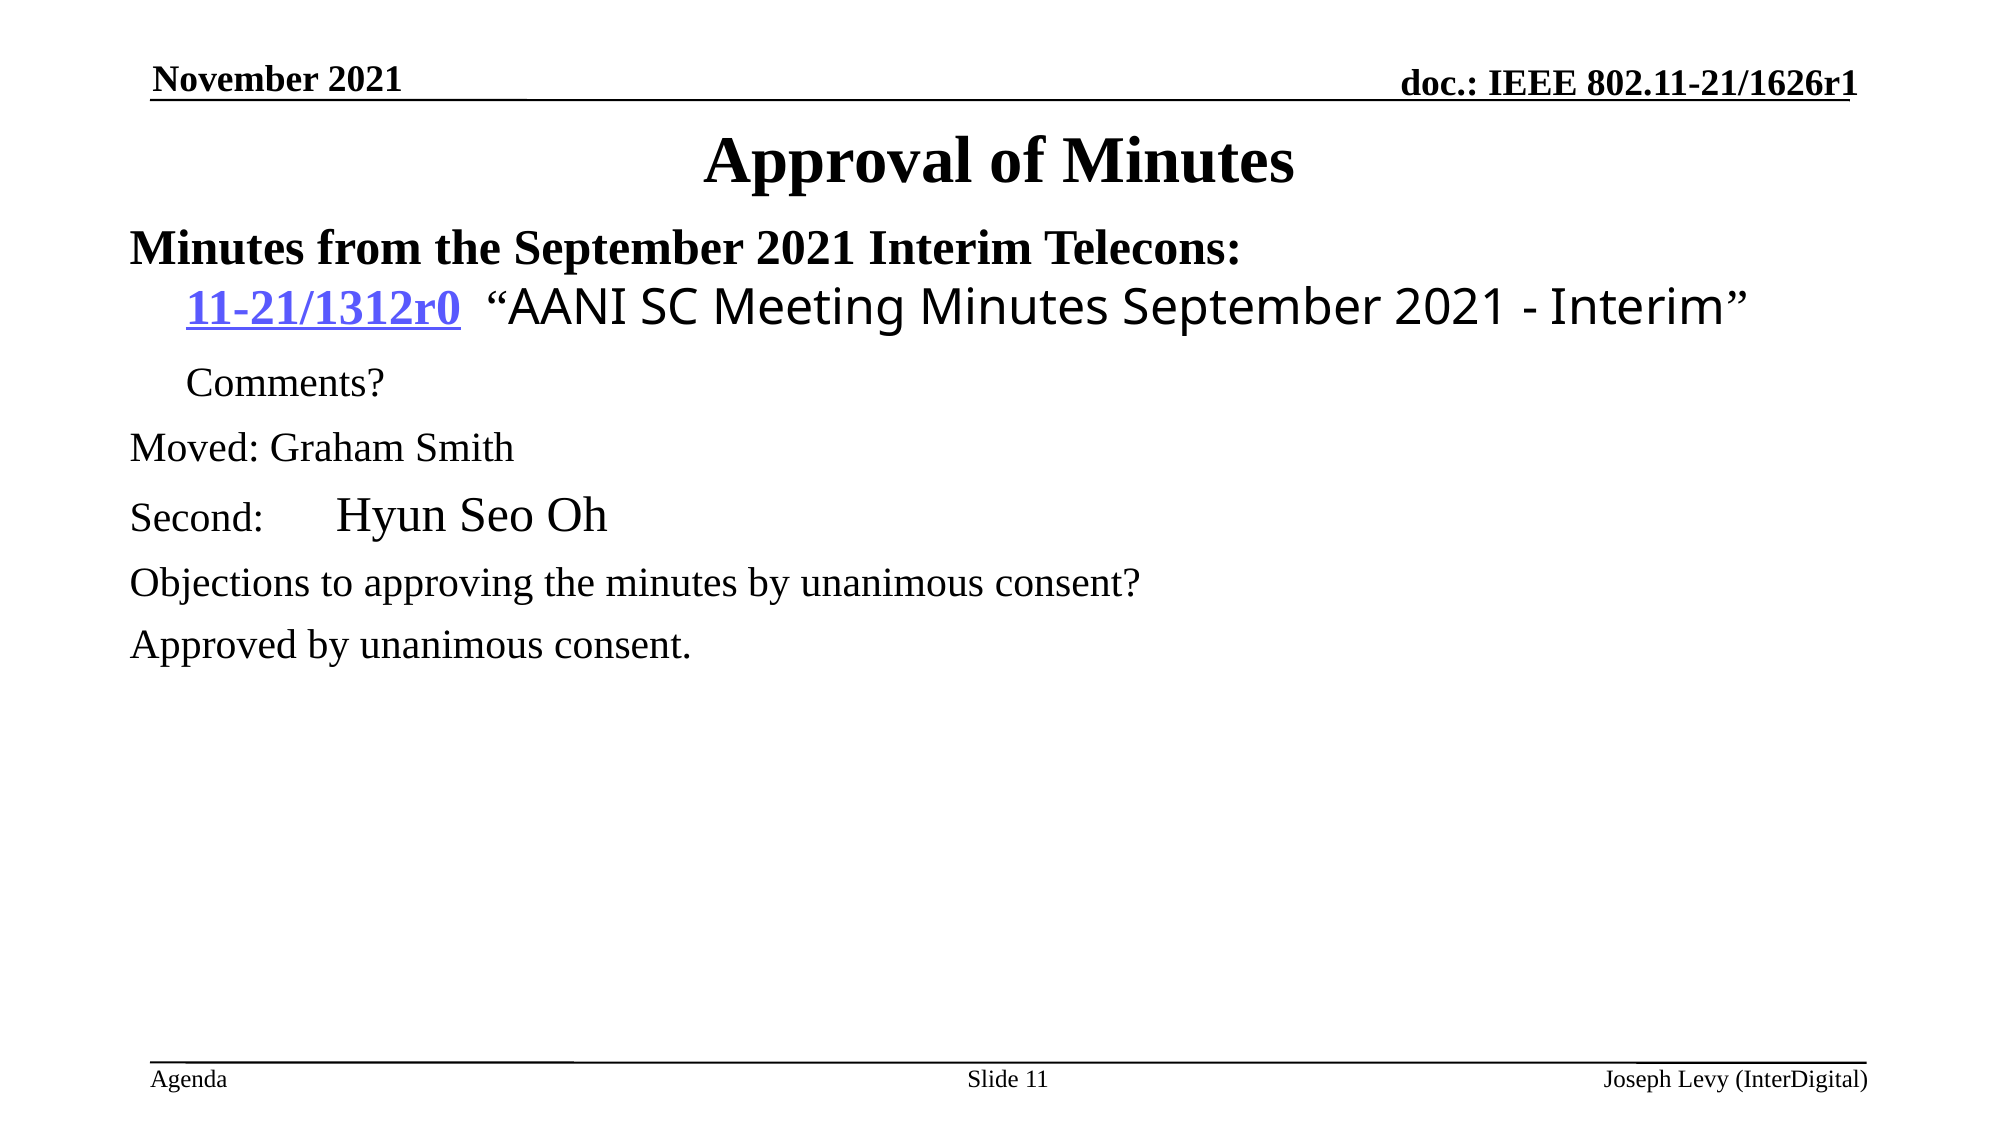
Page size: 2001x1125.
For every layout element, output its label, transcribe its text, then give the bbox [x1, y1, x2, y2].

footer Joseph Levy (InterDigital) [1171, 1061, 1869, 1093]
list Minutes from the September 2021 Interim Telecons: 11-21/1312r0 “AANI SC Meeting Minutes September 2021 - Interim” Comments? Moved: Graham Smith Second: Hyun Seo Oh Objections to approving the minutes by unanimous consent? Approved by unanimous consent. [114, 206, 1903, 1078]
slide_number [152, 54, 563, 100]
slide_number Slide 11 [950, 1061, 1067, 1123]
title Approval of Minutes [149, 112, 1850, 201]
